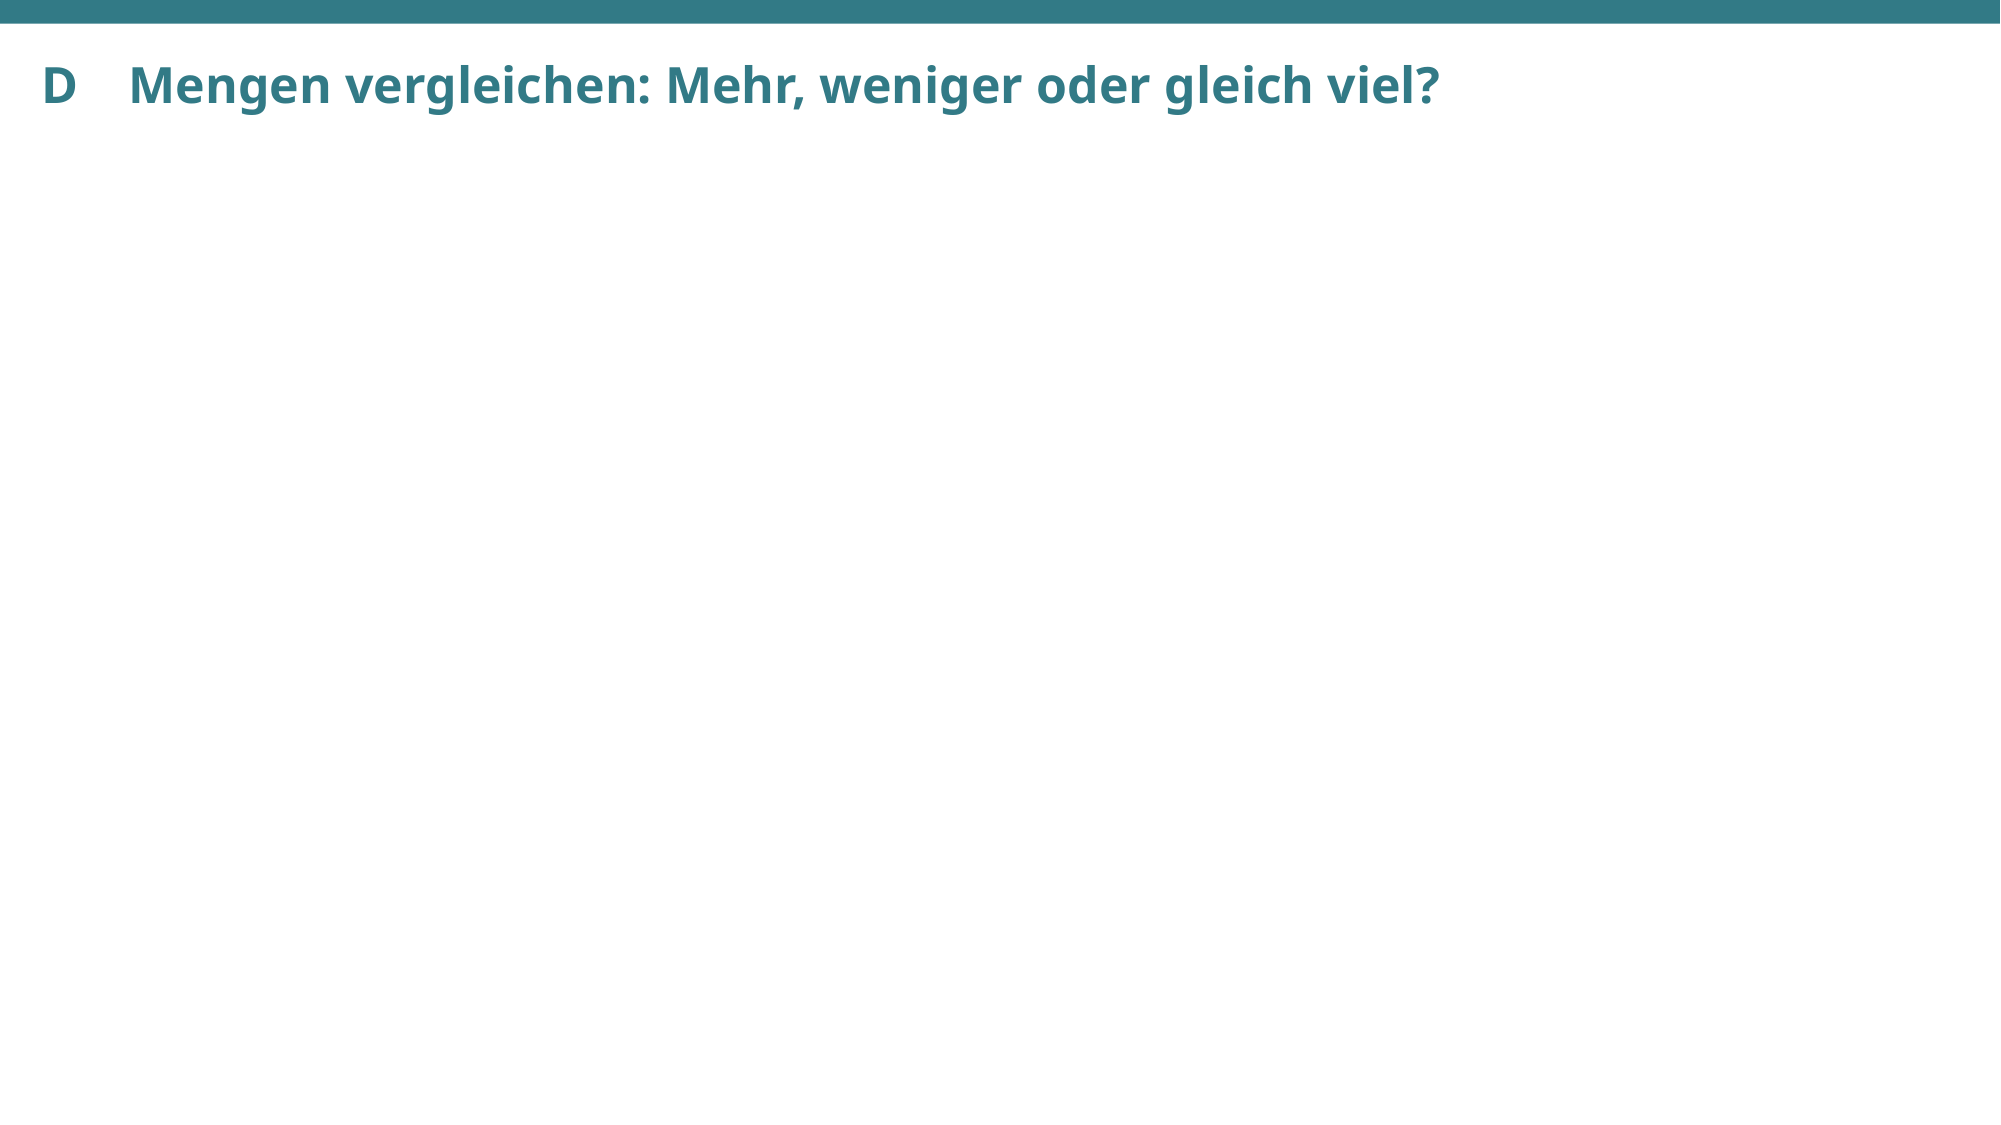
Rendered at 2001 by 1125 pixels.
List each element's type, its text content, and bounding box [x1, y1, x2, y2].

title D Mengen vergleichen: Mehr, weniger oder gleich viel? [41, 53, 1959, 119]
